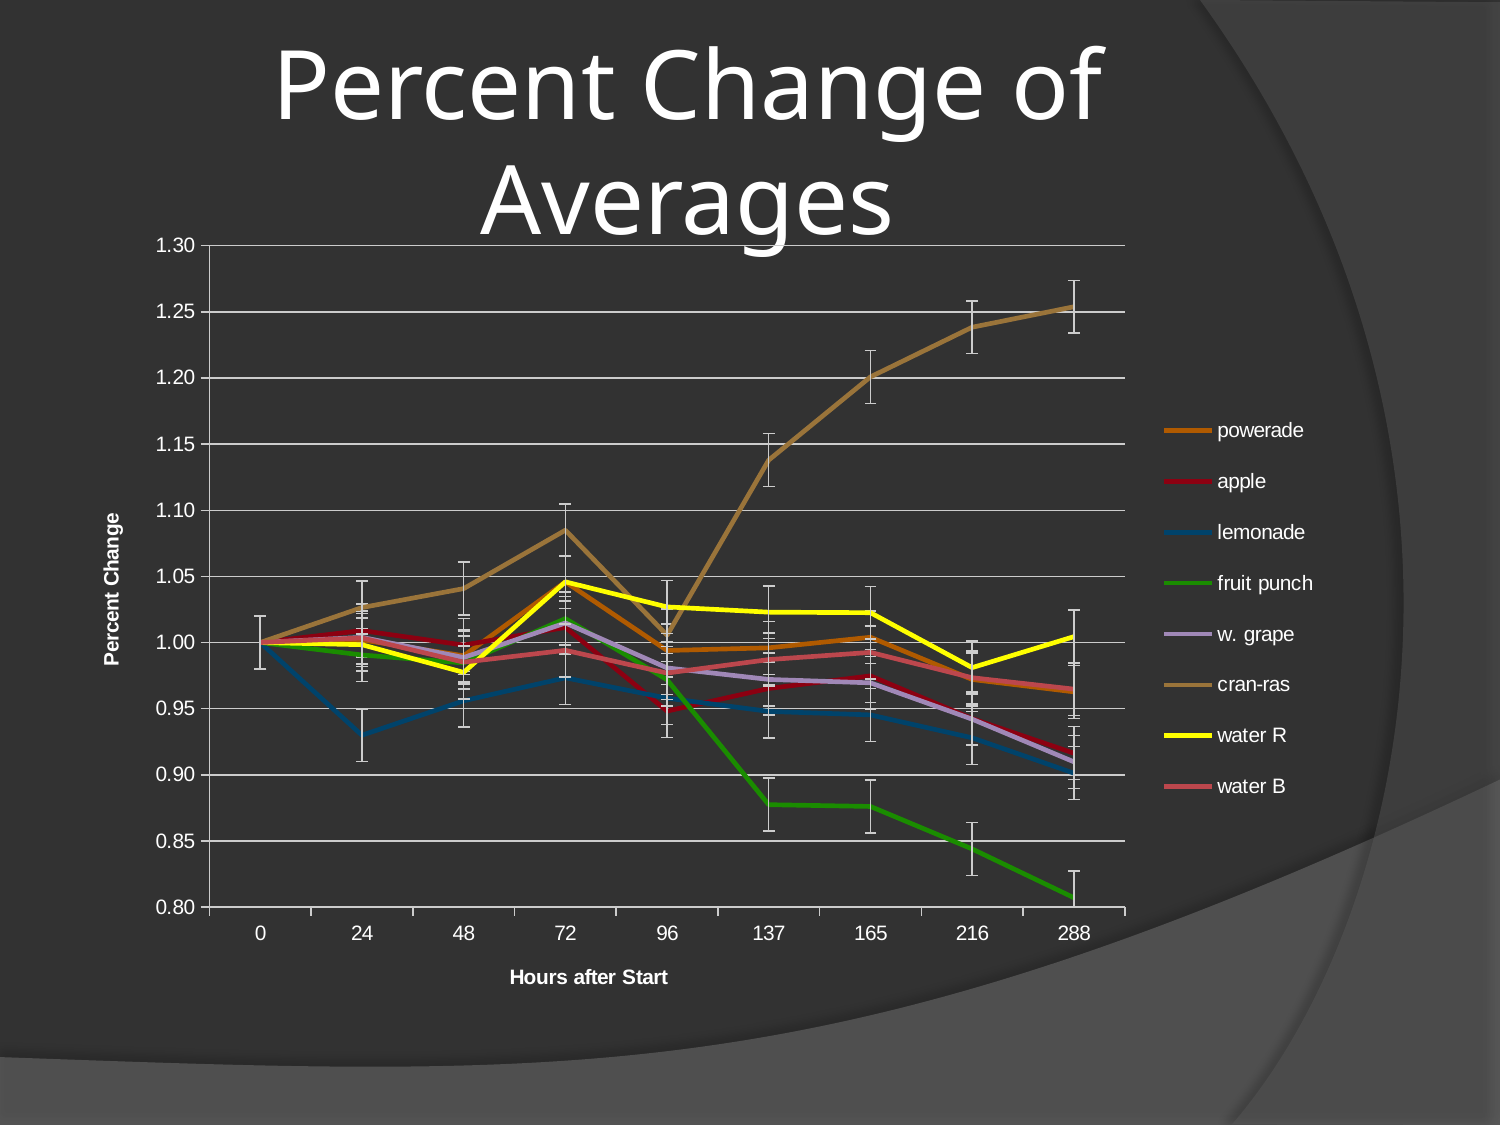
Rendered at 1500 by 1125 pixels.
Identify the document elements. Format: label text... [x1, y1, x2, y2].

chart [62, 212, 1363, 1006]
title Percent Change of Averages [75, 45, 1300, 204]
